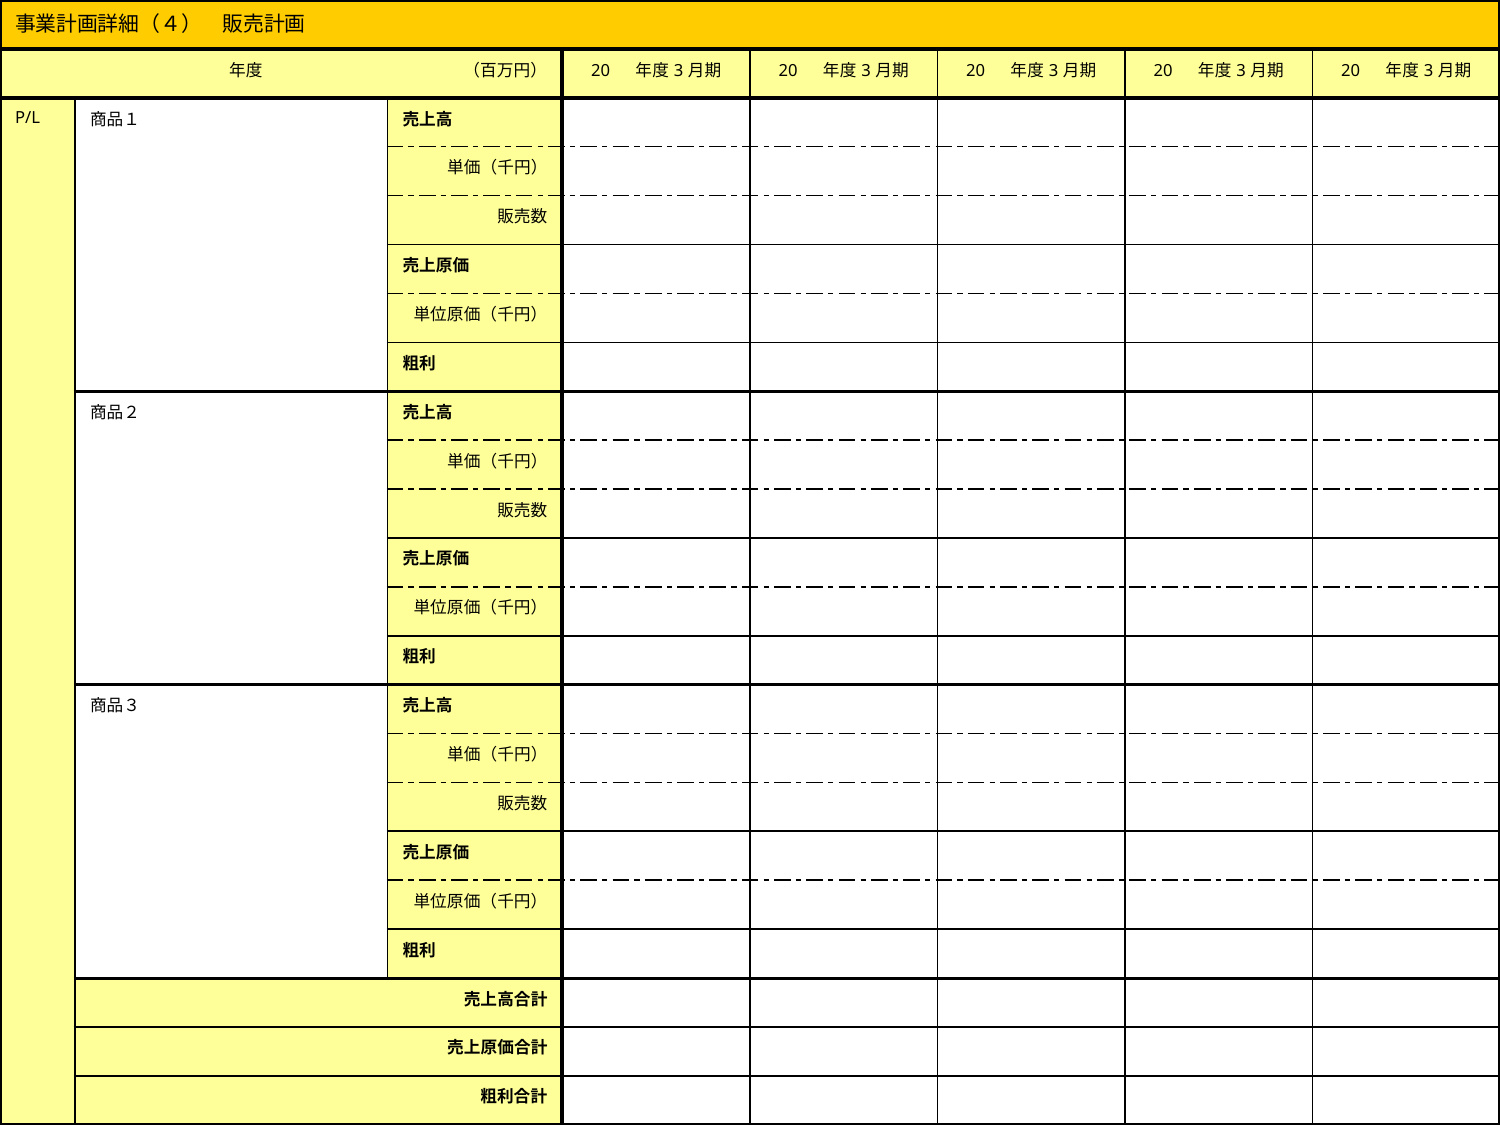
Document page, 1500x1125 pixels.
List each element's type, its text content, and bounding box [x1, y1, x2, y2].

table_cell [751, 832, 937, 880]
table_cell [564, 832, 749, 880]
table_cell [564, 930, 749, 977]
table_cell [564, 489, 749, 537]
table_cell 単価（千円） [388, 147, 560, 196]
table_cell [938, 100, 1124, 147]
table_cell [1313, 1028, 1498, 1075]
table_cell 粗利 [388, 343, 560, 390]
table_cell [1126, 1077, 1312, 1123]
table_cell [751, 782, 937, 830]
table_cell [1126, 147, 1312, 196]
table_cell [1313, 980, 1498, 1026]
table_cell [751, 147, 937, 196]
table_cell [938, 539, 1124, 587]
table_cell [1126, 293, 1312, 342]
table_cell [938, 245, 1124, 293]
table_cell [1126, 440, 1312, 489]
table_cell [1313, 880, 1498, 928]
table_cell 売上原価 [388, 539, 560, 587]
table_cell [938, 880, 1124, 928]
table_cell [564, 440, 749, 489]
table_cell [938, 440, 1124, 489]
table_cell [751, 733, 937, 782]
table_cell 単位原価（千円） [388, 587, 560, 635]
table_cell [564, 343, 749, 390]
table_cell [1126, 930, 1312, 977]
table_cell [1313, 930, 1498, 977]
table_cell [938, 293, 1124, 342]
table_cell [1313, 686, 1498, 733]
table_cell 単位原価（千円） [388, 880, 560, 928]
table_cell [751, 880, 937, 928]
table_cell [751, 587, 937, 635]
table_cell [564, 293, 749, 342]
table_cell [1126, 880, 1312, 928]
table_cell [938, 1077, 1124, 1123]
table_cell 単価（千円） [388, 440, 560, 489]
table_cell 売上高 [388, 393, 560, 440]
table_cell [1126, 832, 1312, 880]
table_cell [938, 782, 1124, 830]
table_cell [1126, 489, 1312, 537]
table_cell [751, 686, 937, 733]
table_cell 単位原価（千円） [388, 293, 560, 342]
table_cell [1313, 832, 1498, 880]
table_cell [564, 147, 749, 196]
table_cell [938, 343, 1124, 390]
table_cell [1313, 782, 1498, 830]
table_cell [751, 393, 937, 440]
table_cell 売上高 [388, 100, 560, 147]
table_cell [564, 1028, 749, 1075]
table_cell 粗利 [388, 930, 560, 977]
table_cell 売上原価 [388, 245, 560, 293]
table_cell 単価（千円） [388, 733, 560, 782]
table_cell [938, 196, 1124, 244]
table_cell 売上高 [388, 686, 560, 733]
table_cell [1126, 686, 1312, 733]
table_cell [1313, 637, 1498, 683]
table_cell [564, 1077, 749, 1123]
table_cell [564, 637, 749, 683]
table_cell [1313, 147, 1498, 196]
table_cell [938, 489, 1124, 537]
table_cell [1126, 393, 1312, 440]
table_cell [751, 489, 937, 537]
table_cell [938, 587, 1124, 635]
table_cell [1313, 196, 1498, 244]
table_cell [1126, 343, 1312, 390]
table_cell [1313, 587, 1498, 635]
table_cell [1313, 440, 1498, 489]
table_cell 売上高合計 [76, 980, 560, 1026]
table_cell [1126, 782, 1312, 830]
table_cell 商品３ [76, 686, 387, 977]
table_cell [1126, 100, 1312, 147]
table_cell [751, 293, 937, 342]
table_cell 販売数 [388, 782, 560, 830]
table_cell [564, 539, 749, 587]
table_cell [938, 832, 1124, 880]
table_cell [938, 980, 1124, 1026]
table_cell [564, 733, 749, 782]
table_cell [1126, 539, 1312, 587]
table_cell [1313, 393, 1498, 440]
table_cell 粗利 [388, 637, 560, 683]
table_cell [1126, 733, 1312, 782]
table_cell [1313, 245, 1498, 293]
table_cell [938, 637, 1124, 683]
table_cell [751, 245, 937, 293]
table_cell 20 年度3月期 [938, 51, 1124, 96]
table_cell [564, 880, 749, 928]
table_cell [1126, 637, 1312, 683]
table_cell [751, 1028, 937, 1075]
table_cell 販売数 [388, 489, 560, 537]
table_cell 20 年度3月期 [564, 51, 749, 96]
table_cell [564, 587, 749, 635]
table_cell [751, 100, 937, 147]
table_cell [1126, 1028, 1312, 1075]
table_cell 売上原価合計 [76, 1028, 560, 1075]
table_cell [938, 930, 1124, 977]
table_cell [1126, 587, 1312, 635]
table_cell [751, 637, 937, 683]
table_cell [564, 980, 749, 1026]
table_cell [1313, 100, 1498, 147]
table_cell 粗利合計 [76, 1077, 560, 1123]
table_cell [564, 196, 749, 244]
table_cell [1313, 1077, 1498, 1123]
table_cell [564, 686, 749, 733]
table_cell [938, 686, 1124, 733]
table_cell [1313, 293, 1498, 342]
table_cell [938, 393, 1124, 440]
table_header 事業計画詳細（４） 販売計画 [2, 2, 1498, 47]
table_cell 年度 （百万円） [2, 51, 560, 96]
table_cell [564, 393, 749, 440]
table_cell 売上原価 [388, 832, 560, 880]
table_cell [751, 980, 937, 1026]
table_cell [751, 343, 937, 390]
table_cell [751, 539, 937, 587]
table_cell [1313, 343, 1498, 390]
table_cell [1126, 245, 1312, 293]
table_cell P/L [2, 100, 74, 1123]
table_cell [1126, 196, 1312, 244]
table_cell 20 年度3月期 [1313, 51, 1498, 96]
table_cell [751, 196, 937, 244]
table_cell 商品１ [76, 100, 387, 390]
table_cell [938, 147, 1124, 196]
table_cell 販売数 [388, 196, 560, 244]
table_cell [751, 930, 937, 977]
table_cell [564, 245, 749, 293]
table_cell [1313, 489, 1498, 537]
table_cell [1313, 733, 1498, 782]
table_cell [938, 1028, 1124, 1075]
table_cell 20 年度3月期 [751, 51, 937, 96]
table_cell 20 年度3月期 [1126, 51, 1312, 96]
table_cell 商品２ [76, 393, 387, 683]
table_cell [938, 733, 1124, 782]
table_cell [1313, 539, 1498, 587]
table_cell [564, 782, 749, 830]
table_cell [1126, 980, 1312, 1026]
table_cell [751, 1077, 937, 1123]
table_cell [564, 100, 749, 147]
table_cell [751, 440, 937, 489]
